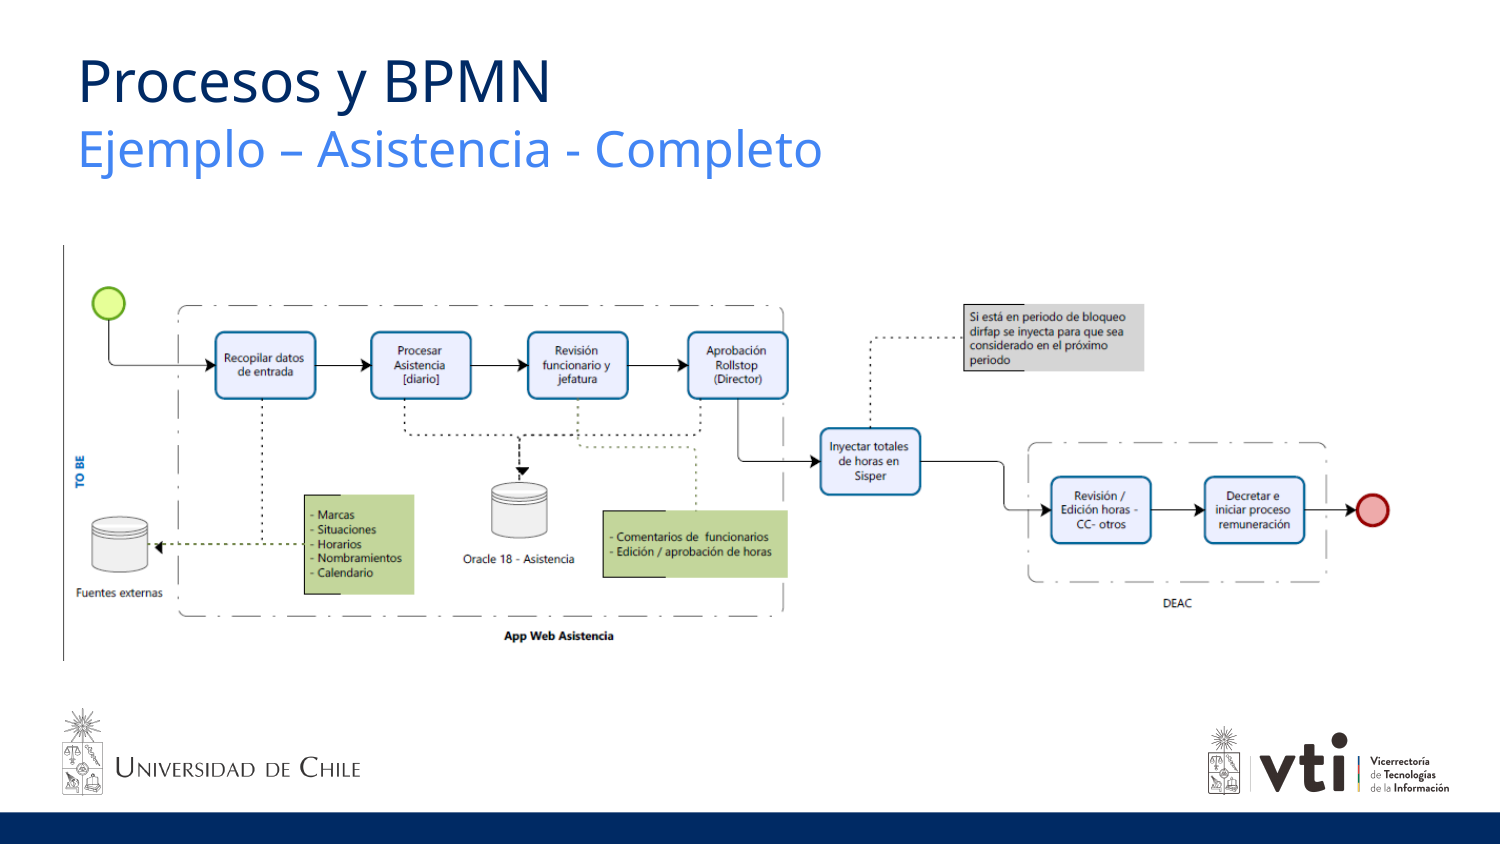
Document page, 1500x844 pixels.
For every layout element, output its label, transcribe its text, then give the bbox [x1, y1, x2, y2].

picture [62, 708, 360, 796]
title Procesos y BPMN [62, 39, 1330, 102]
picture [1208, 726, 1449, 795]
list Ejemplo – Asistencia - Completo [62, 102, 1330, 182]
picture [61, 244, 1401, 661]
